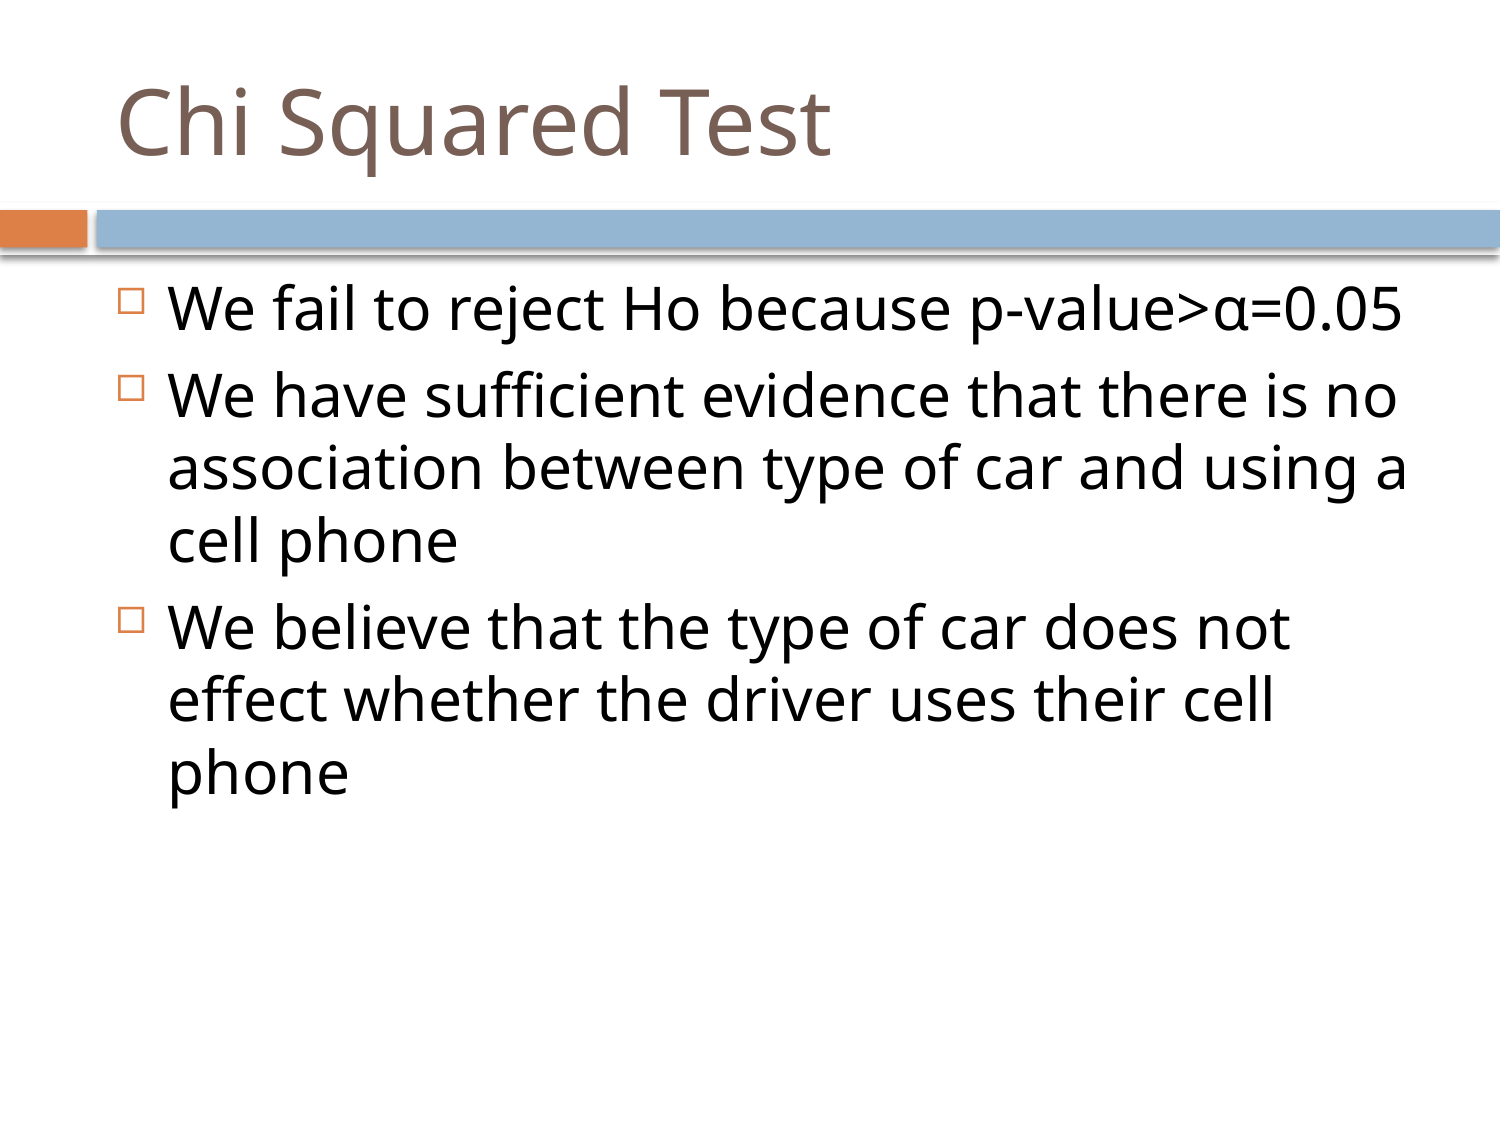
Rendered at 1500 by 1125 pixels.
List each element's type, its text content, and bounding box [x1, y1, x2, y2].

title Chi Squared Test [100, 37, 1438, 200]
list We fail to reject Ho because p-value>α=0.05 We have sufficient evidence that there is no association between type of car and using a cell phone We believe that the type of car does not effect whether the driver uses their cell phone [100, 262, 1438, 1000]
